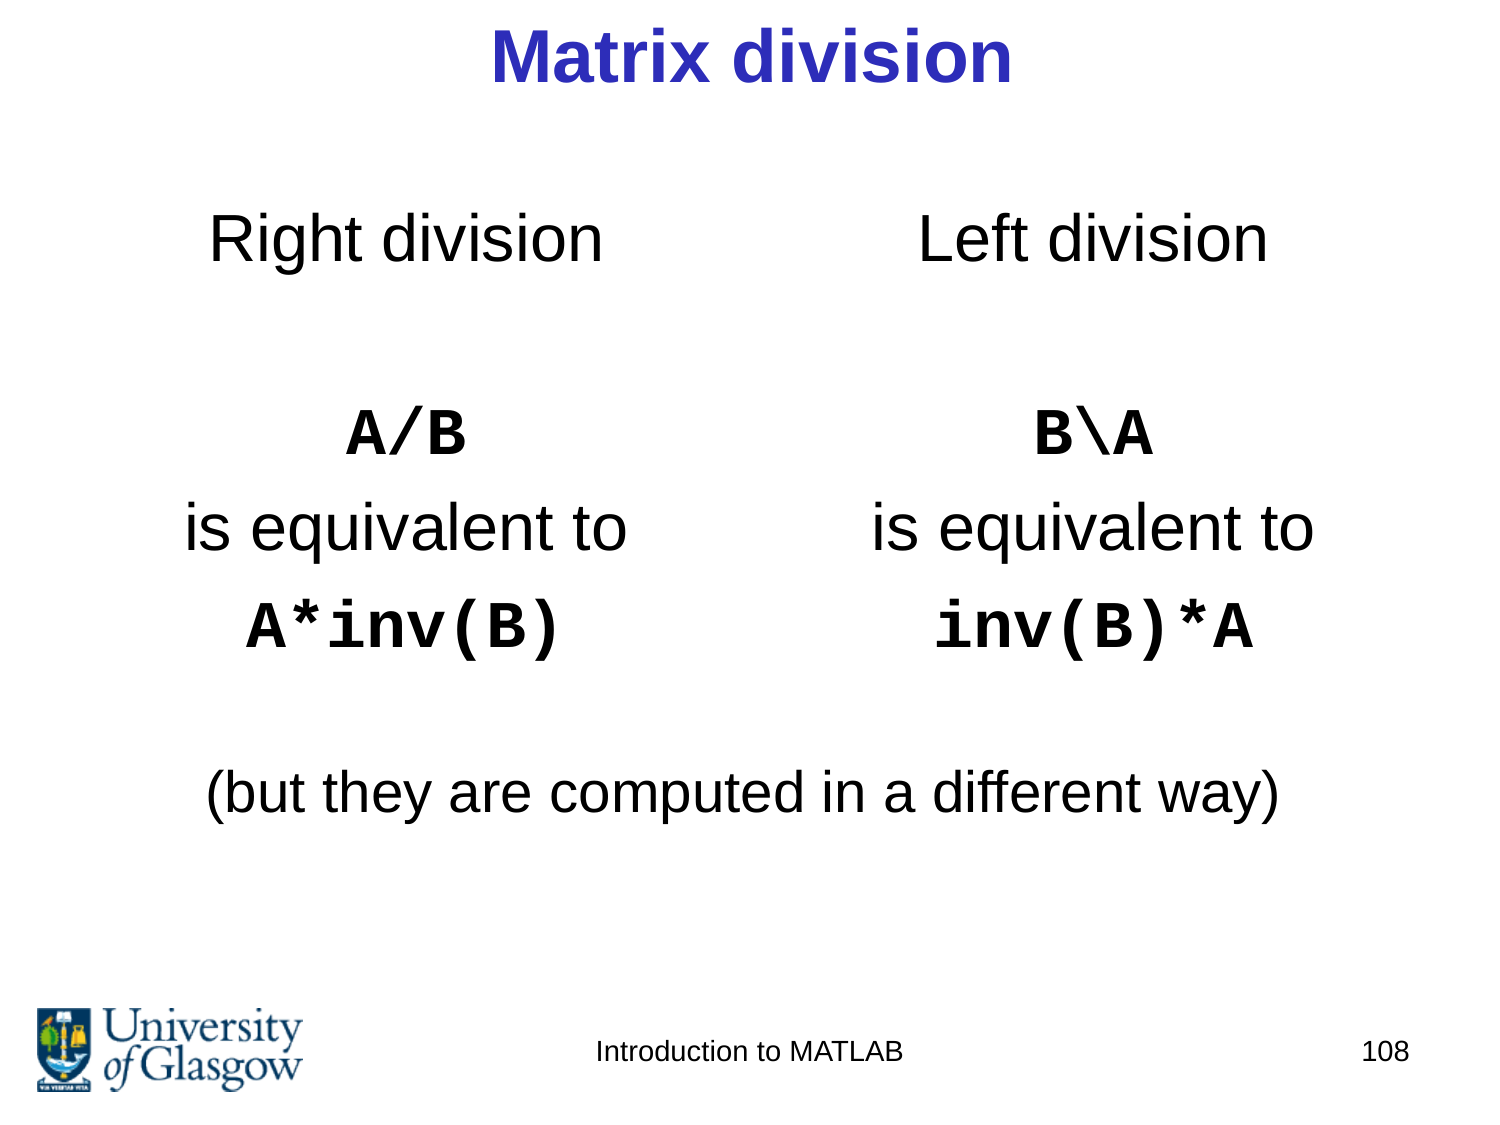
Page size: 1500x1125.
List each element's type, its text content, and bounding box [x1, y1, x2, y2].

title Matrix division [5, 0, 1500, 145]
picture [37, 1008, 303, 1092]
footer Introduction to MATLAB [512, 1024, 988, 1103]
list Left division B\A is equivalent to inv(B)*A [762, 187, 1425, 653]
list Right division A/B is equivalent to A*inv(B) [75, 187, 738, 629]
text_box (but they are computed in a different way) [76, 746, 1412, 877]
slide_number 108 [1074, 1024, 1425, 1103]
